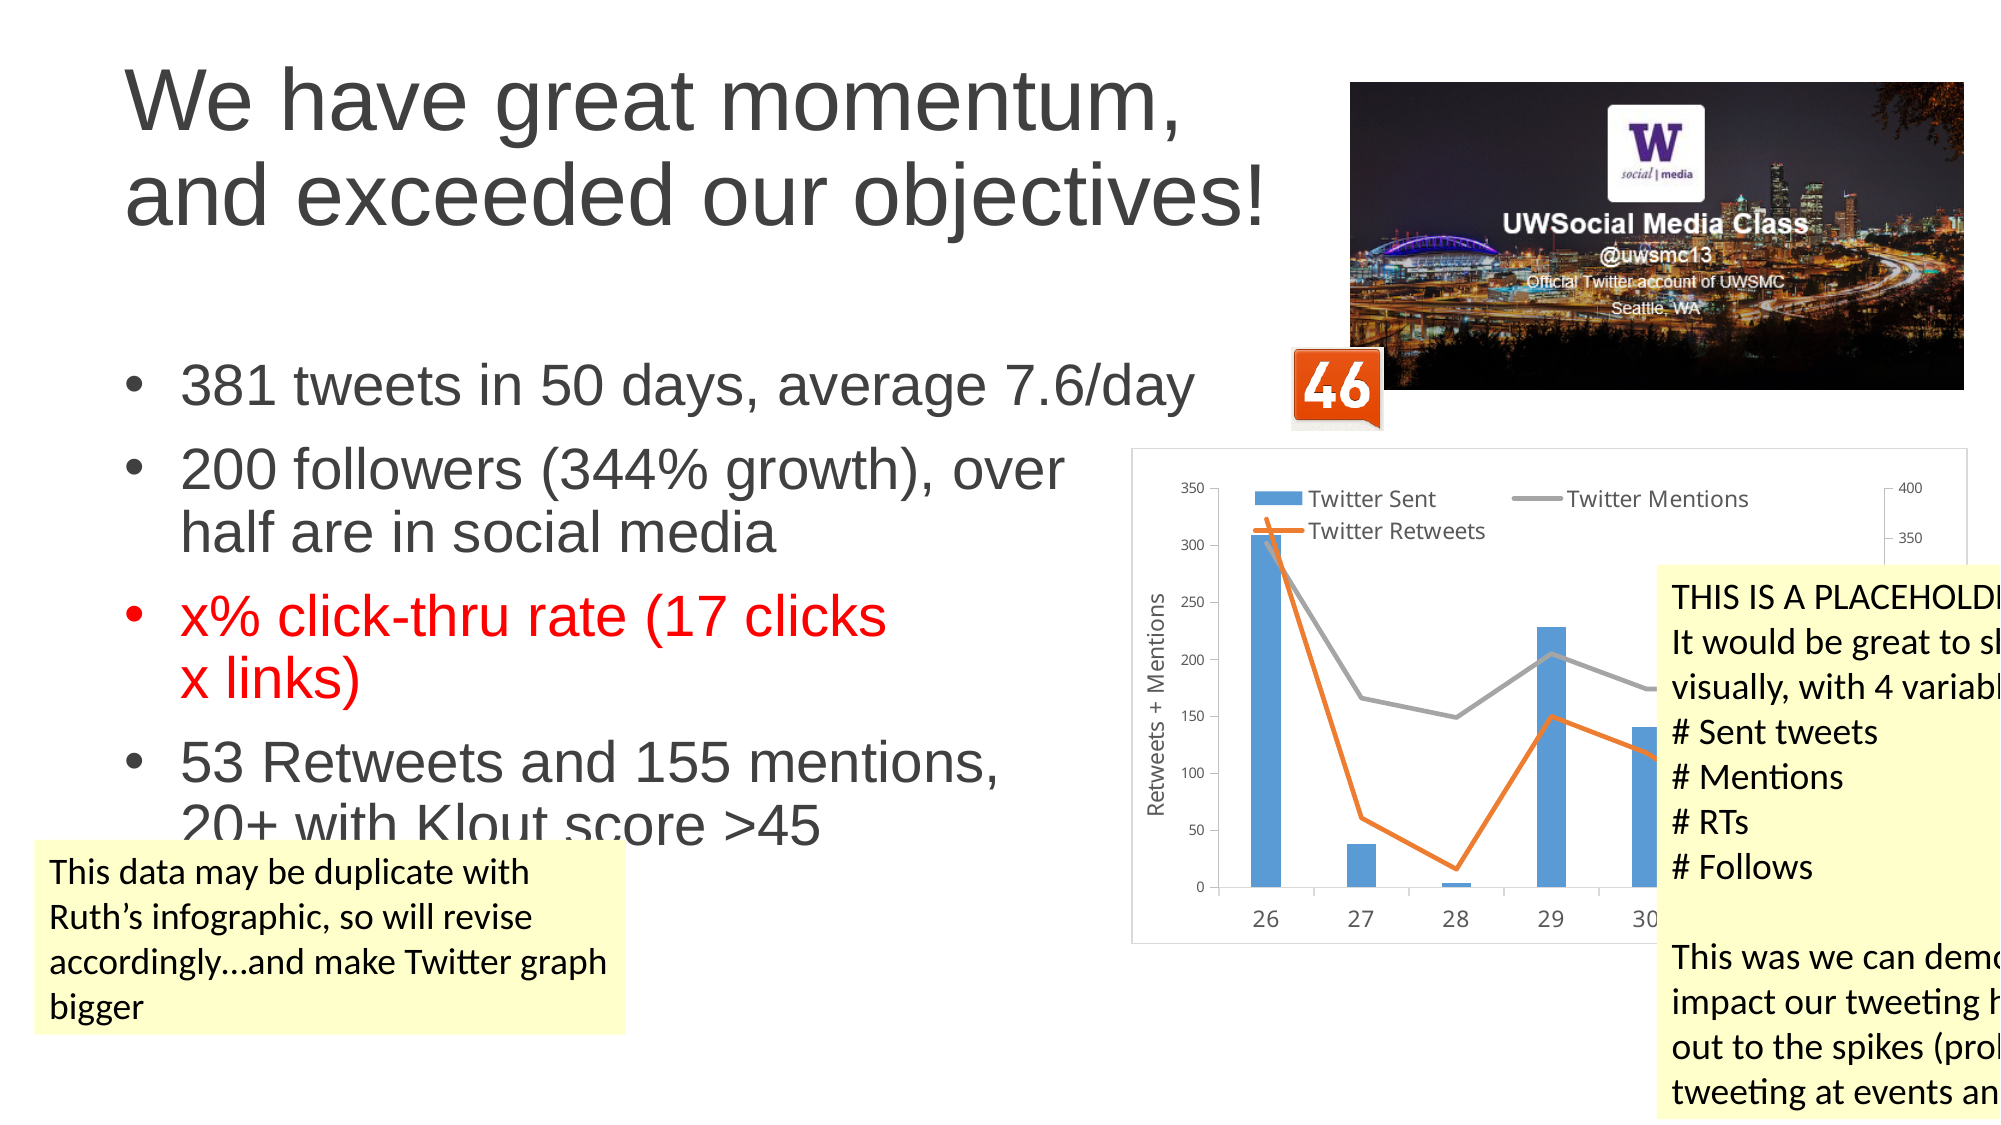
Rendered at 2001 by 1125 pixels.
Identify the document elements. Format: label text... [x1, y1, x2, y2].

text_box THIS IS A PLACEHOLDER CHART It would be great to show our stats visually, with 4 variables: # Sent tweets # Mentions # RTs # Follows This was we can demonstrate the impact our tweeting had, and call out to the spikes (probably live tweeting at events and in class) [1656, 564, 2000, 1120]
chart [1131, 447, 1968, 945]
title We have great momentum, and exceeded our objectives! [109, 40, 1319, 258]
text_box This data may be duplicate with Ruth’s infographic, so will revise accordingly…and make Twitter graph bigger [34, 839, 626, 1035]
list 381 tweets in 50 days, average 7.6/day 200 followers (344% growth), over half are in social media x% click-thru rate (17 clicks on x links) 53 Retweets and 155 mentions, 20+ with Klout score >45 [109, 347, 1252, 1062]
picture [1291, 82, 1964, 431]
